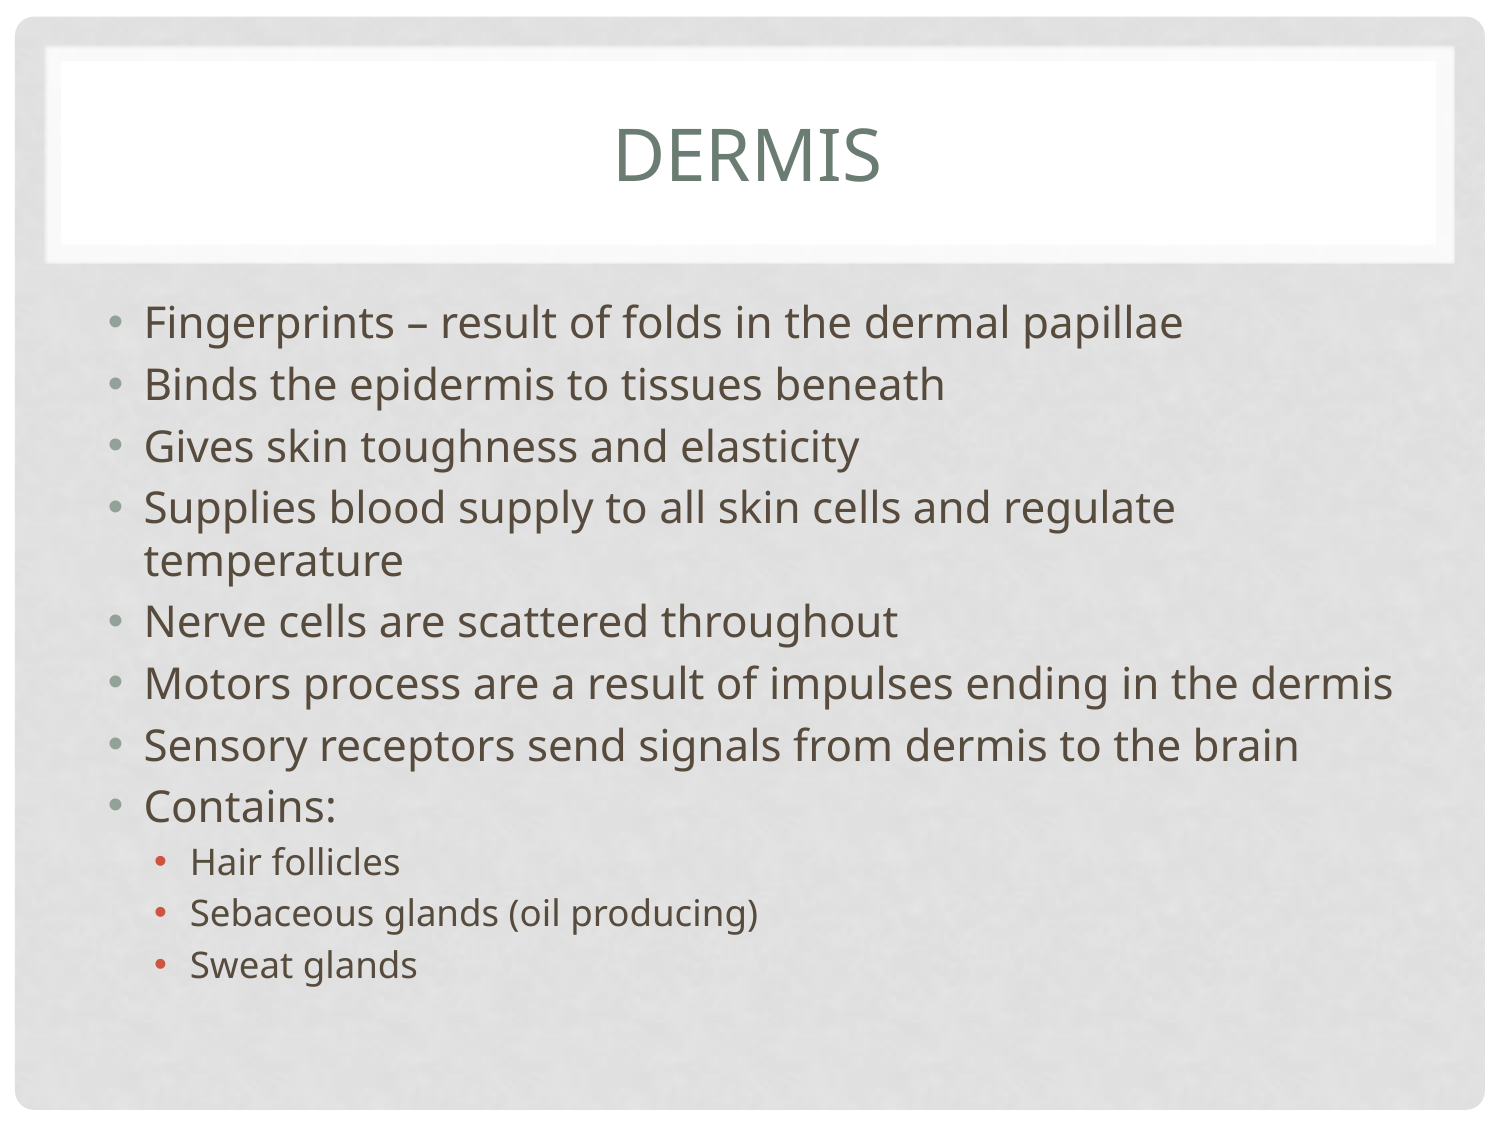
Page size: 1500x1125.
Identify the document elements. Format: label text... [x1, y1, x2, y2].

list Fingerprints – result of folds in the dermal papillae Binds the epidermis to tissues beneath Gives skin toughness and elasticity Supplies blood supply to all skin cells and regulate temperature Nerve cells are scattered throughout Motors process are a result of impulses ending in the dermis Sensory receptors send signals from dermis to the brain Contains: Hair follicles Sebaceous glands (oil producing) Sweat glands [75, 287, 1425, 1005]
title Dermis [69, 66, 1425, 238]
